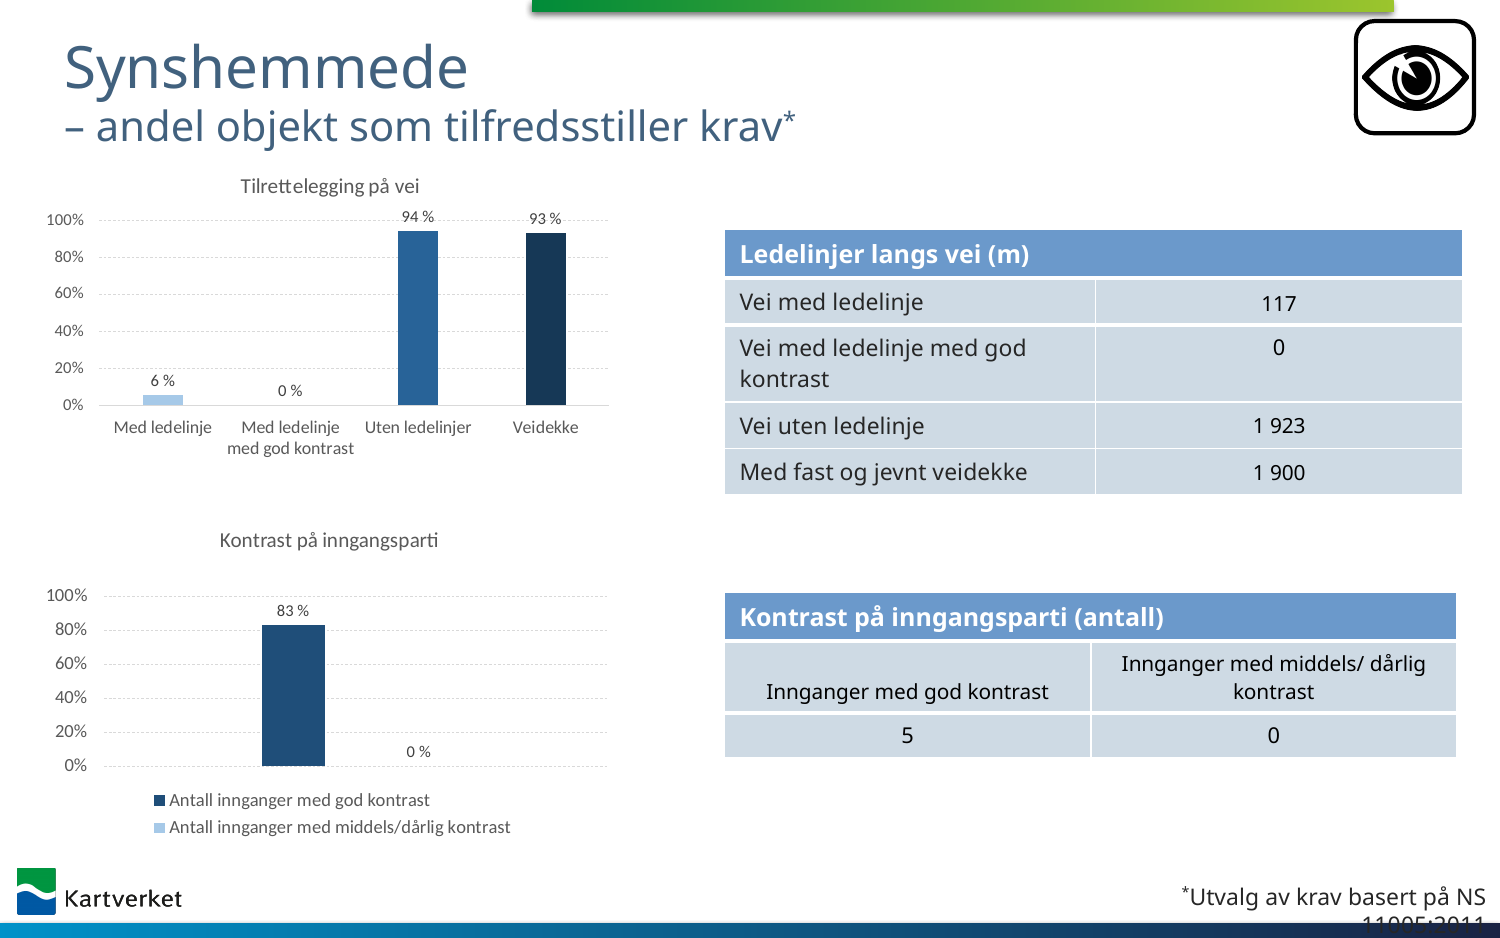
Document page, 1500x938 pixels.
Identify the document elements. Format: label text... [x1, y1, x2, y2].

table_cell 1 923 [1096, 403, 1462, 448]
text_box *Utvalg av krav basert på NS 11005:2011 [1068, 873, 1500, 938]
picture [41, 520, 618, 846]
table_cell 0 [1096, 327, 1462, 401]
table_cell 5 [725, 715, 1090, 757]
picture [41, 166, 619, 492]
table_cell 1 900 [1096, 449, 1462, 494]
table_cell 117 [1096, 280, 1462, 323]
table_cell Vei uten ledelinje [725, 403, 1095, 448]
table_cell Vei med ledelinje [725, 280, 1095, 323]
table_cell Vei med ledelinje med god kontrast [725, 327, 1095, 401]
table_cell Med fast og jevnt veidekke [725, 449, 1095, 494]
table_header Ledelinjer langs vei (m) [725, 230, 1462, 276]
table_header Kontrast på inngangsparti (antall) [725, 593, 1456, 639]
text_box Synshemmede – andel objekt som tilfredsstiller krav* [49, 24, 1431, 158]
table_cell Innganger med middels/ dårlig kontrast [1092, 643, 1456, 711]
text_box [1355, 20, 1475, 134]
table_cell 0 [1092, 715, 1456, 757]
table_cell Innganger med god kontrast [725, 643, 1090, 711]
